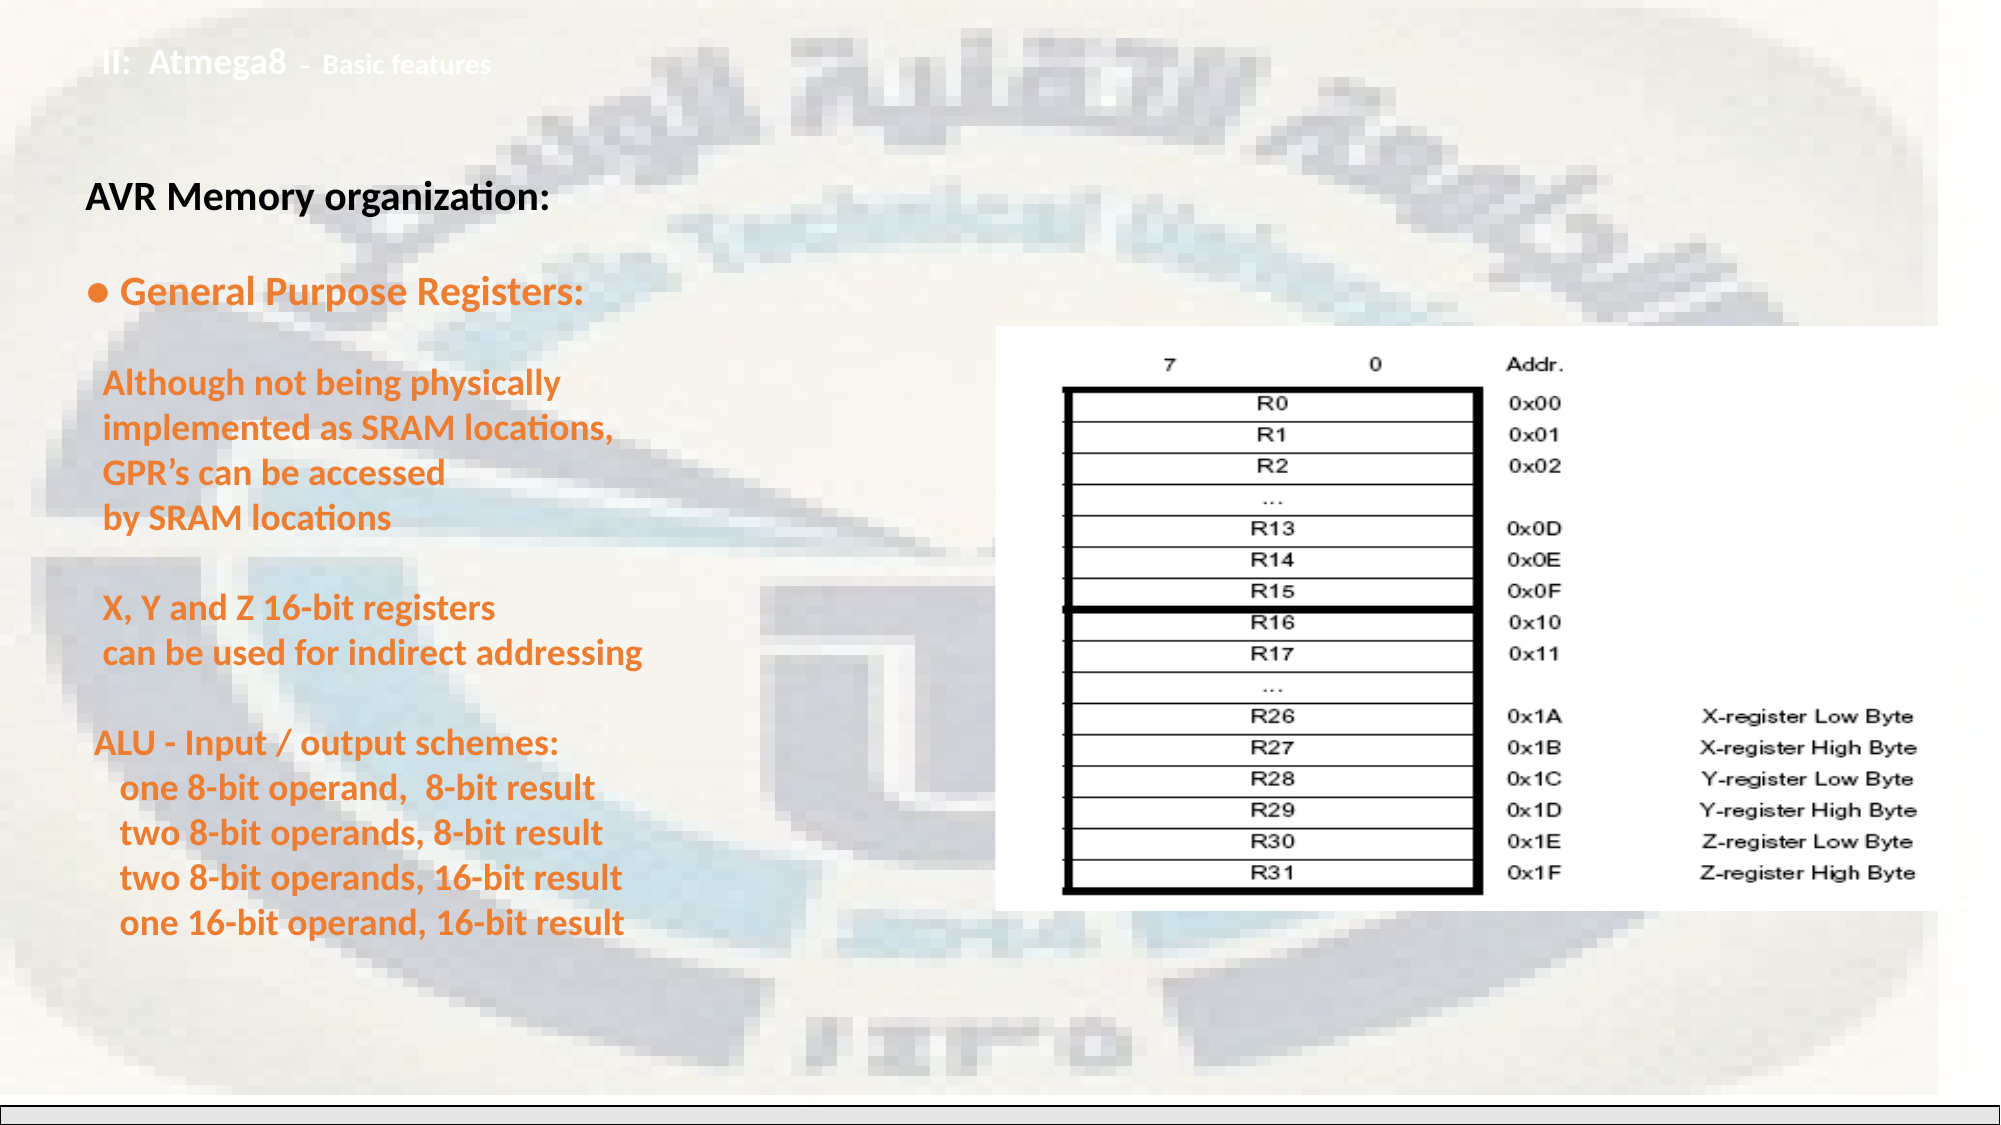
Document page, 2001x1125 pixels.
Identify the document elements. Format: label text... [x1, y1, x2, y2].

text_box AVR Memory organization: ● General Purpose Registers: Although not being physically implemented as SRAM locations, GPR’s can be accessed by SRAM locations X, Y and Z 16-bit registers can be used for indirect addressing ALU - Input / output schemes: one 8-bit operand, 8-bit result two 8-bit operands, 8-bit result two 8-bit operands, 16-bit result one 16-bit operand, 16-bit result [70, 160, 1930, 996]
text_box Label Operator Operand[s] ;Comment INIT: mov ax, bx ; Copy contents of bx into ax Label - INIT: Operator - mov Operands - ax and bx Comment - alphanumeric string between ; and \n Not case sensitive Unlike other assemblers, destination operand is first mov is the mnemonic that the assembler translates into an opcode [0, 0, 2000, 1105]
picture [995, 326, 1961, 911]
text_box [0, 1105, 2000, 1125]
text_box II: Atmega8 – Basic features [86, 29, 1457, 90]
